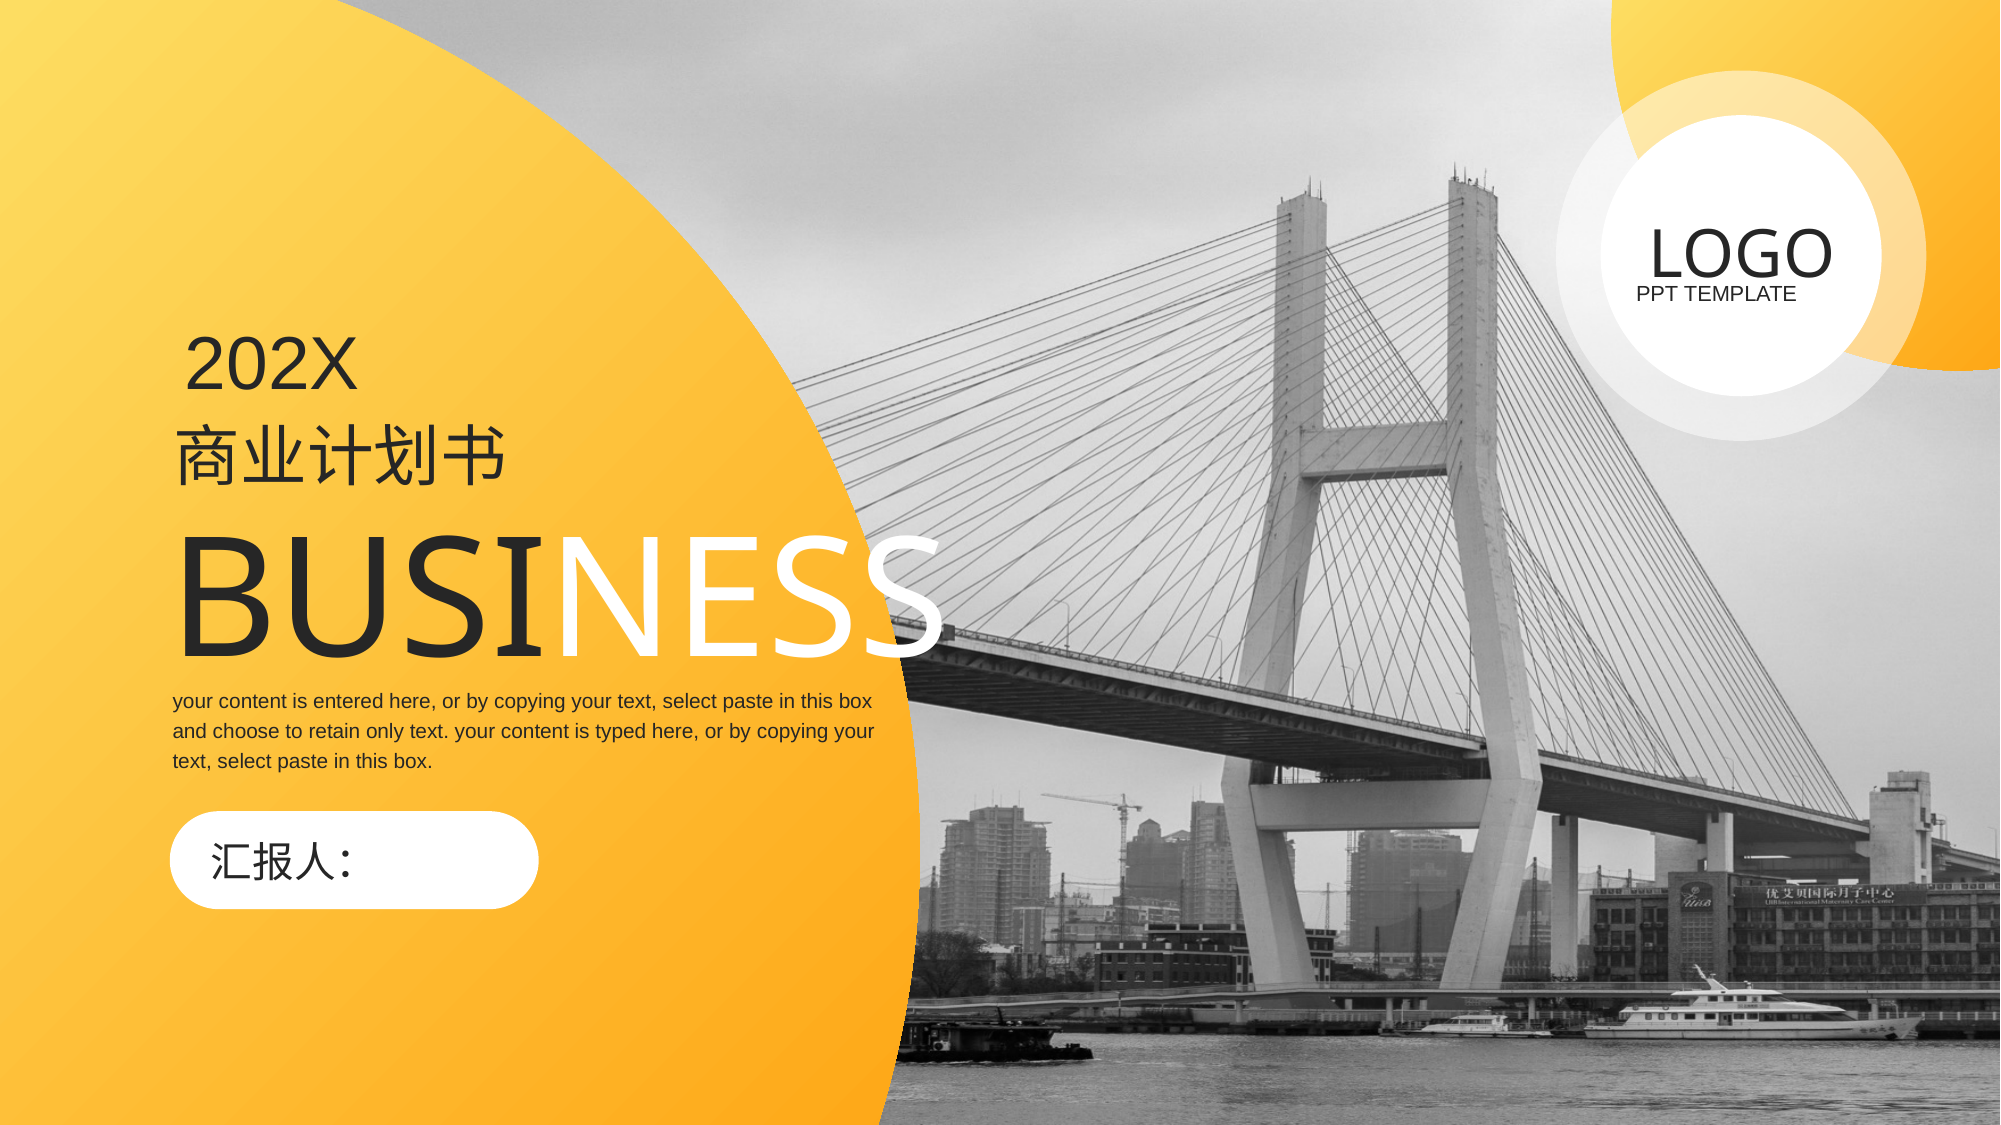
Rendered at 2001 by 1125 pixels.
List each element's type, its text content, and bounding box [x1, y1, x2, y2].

text_box PPT TEMPLATE [1621, 272, 1857, 314]
text_box 商业计划书 [158, 406, 640, 502]
text_box 汇报人： [195, 828, 393, 894]
text_box [1599, 114, 1883, 398]
text_box LOGO [1633, 203, 1851, 272]
text_box [341, 0, 2000, 1125]
text_box [1554, 69, 1928, 442]
text_box 202X [169, 306, 640, 406]
text_box BUSINESS [154, 482, 1686, 697]
text_box [0, 0, 921, 1125]
text_box [1609, 0, 2000, 372]
text_box [168, 810, 538, 911]
text_box your content is entered here, or by copying your text, select paste in this box and choose to retain only text. your content is typed here, or by copying your text, select paste in this box. [157, 675, 914, 781]
